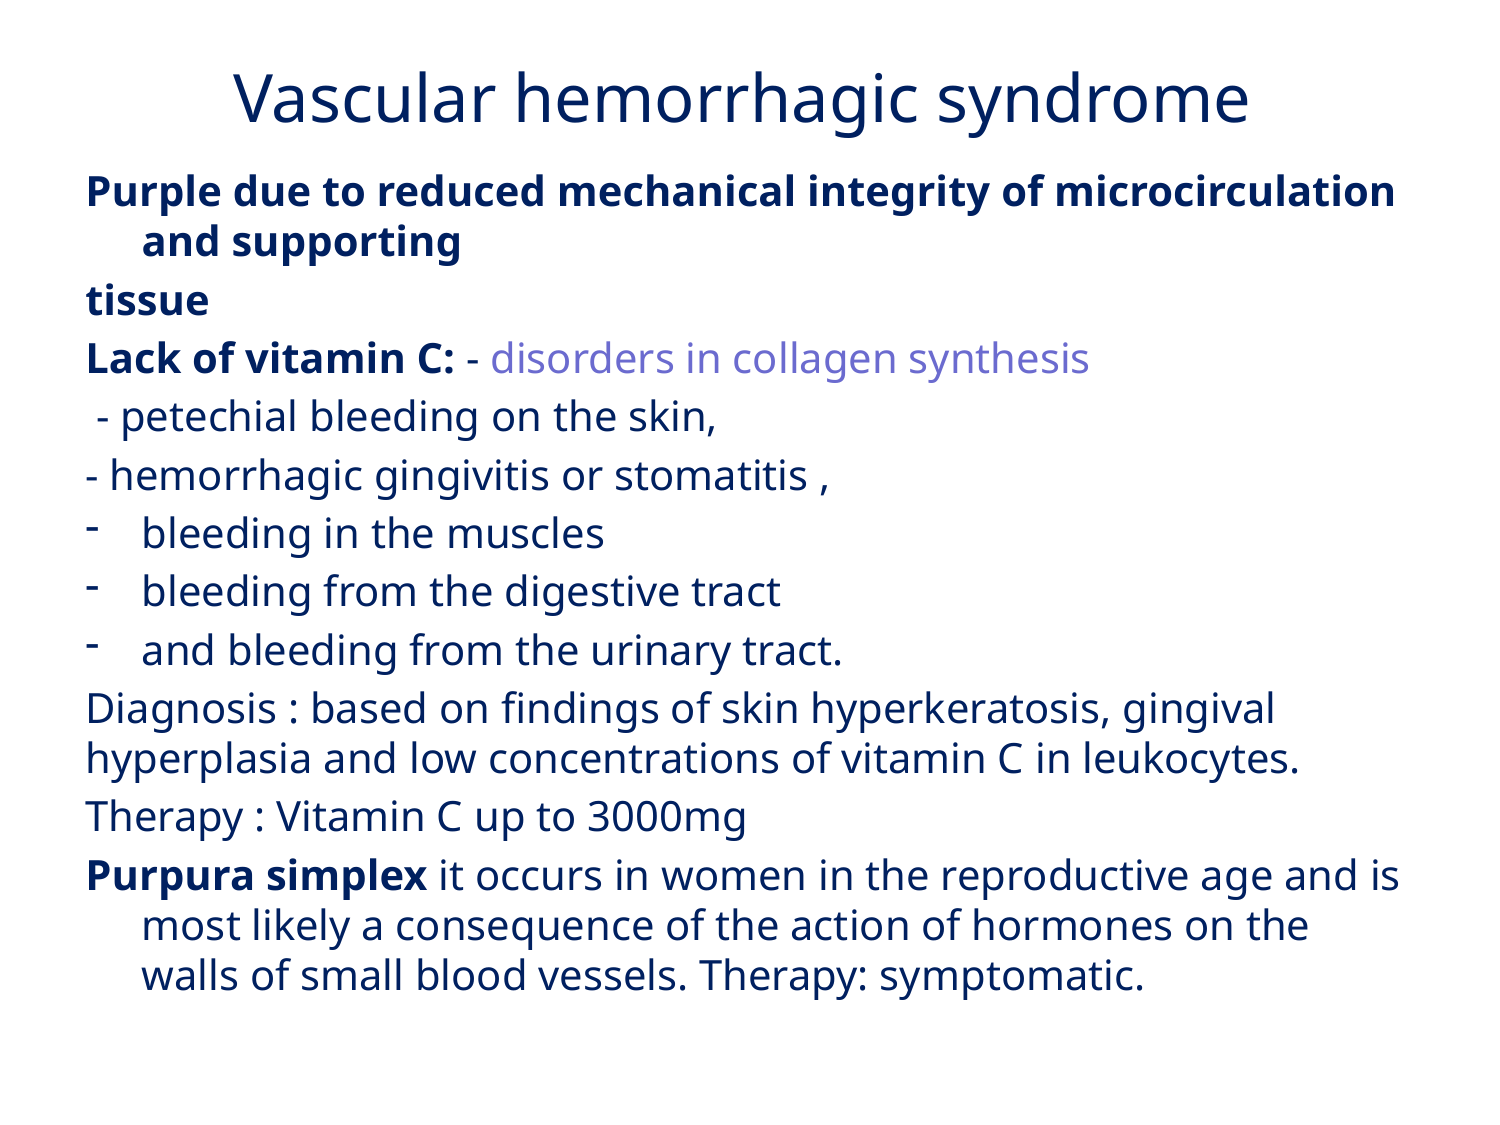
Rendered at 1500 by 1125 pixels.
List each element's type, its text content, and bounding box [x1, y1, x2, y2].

list Purple due to reduced mechanical integrity of microcirculation and supporting tissue Lack of vitamin C: - disorders in collagen synthesis - petechial bleeding on the skin, - hemorrhagic gingivitis or stomatitis , bleeding in the muscles bleeding from the digestive tract and bleeding from the urinary tract. Diagnosis : based on findings of skin hyperkeratosis, gingival hyperplasia and low concentrations of vitamin C in leukocytes. Therapy : Vitamin C up to 3000mg Purpura simplex it occurs in women in the reproductive age and is most likely a consequence of the action of hormones on the walls of small blood vessels. Therapy: symptomatic. [70, 157, 1421, 1005]
title Vascular hemorrhagic syndrome [67, 1, 1419, 190]
